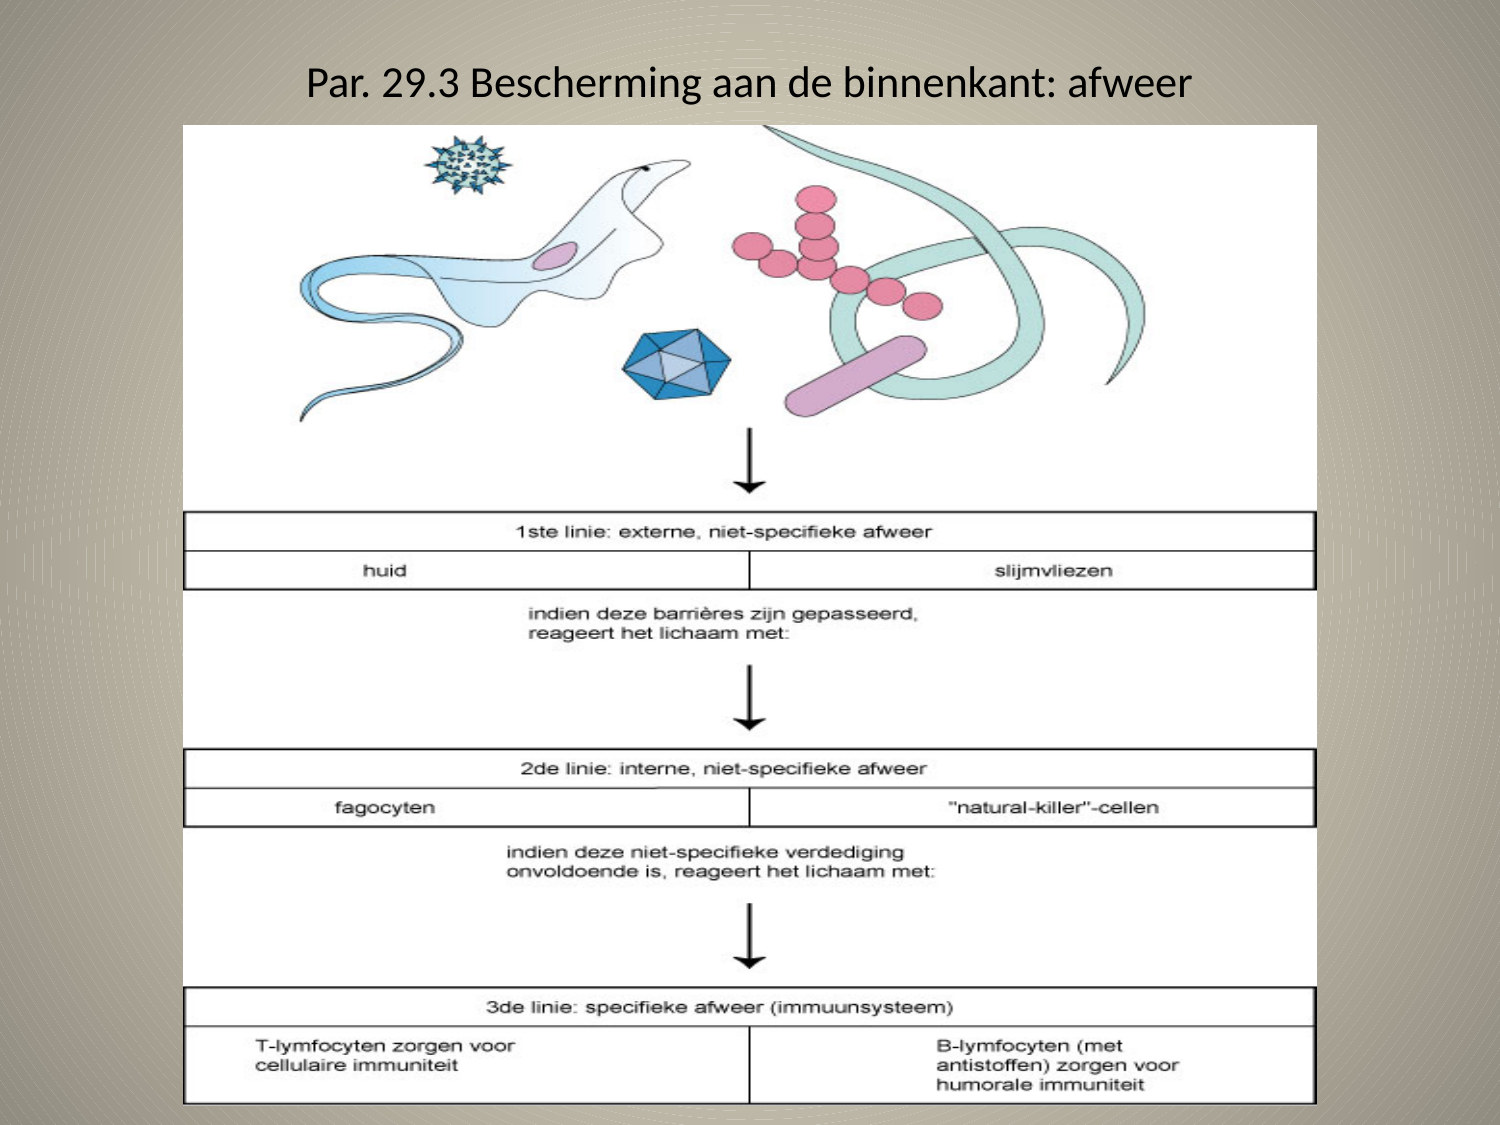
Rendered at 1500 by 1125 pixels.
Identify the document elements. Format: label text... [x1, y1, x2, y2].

title Par. 29.3 Bescherming aan de binnenkant: afweer [75, 45, 1425, 114]
picture [182, 125, 1318, 1107]
